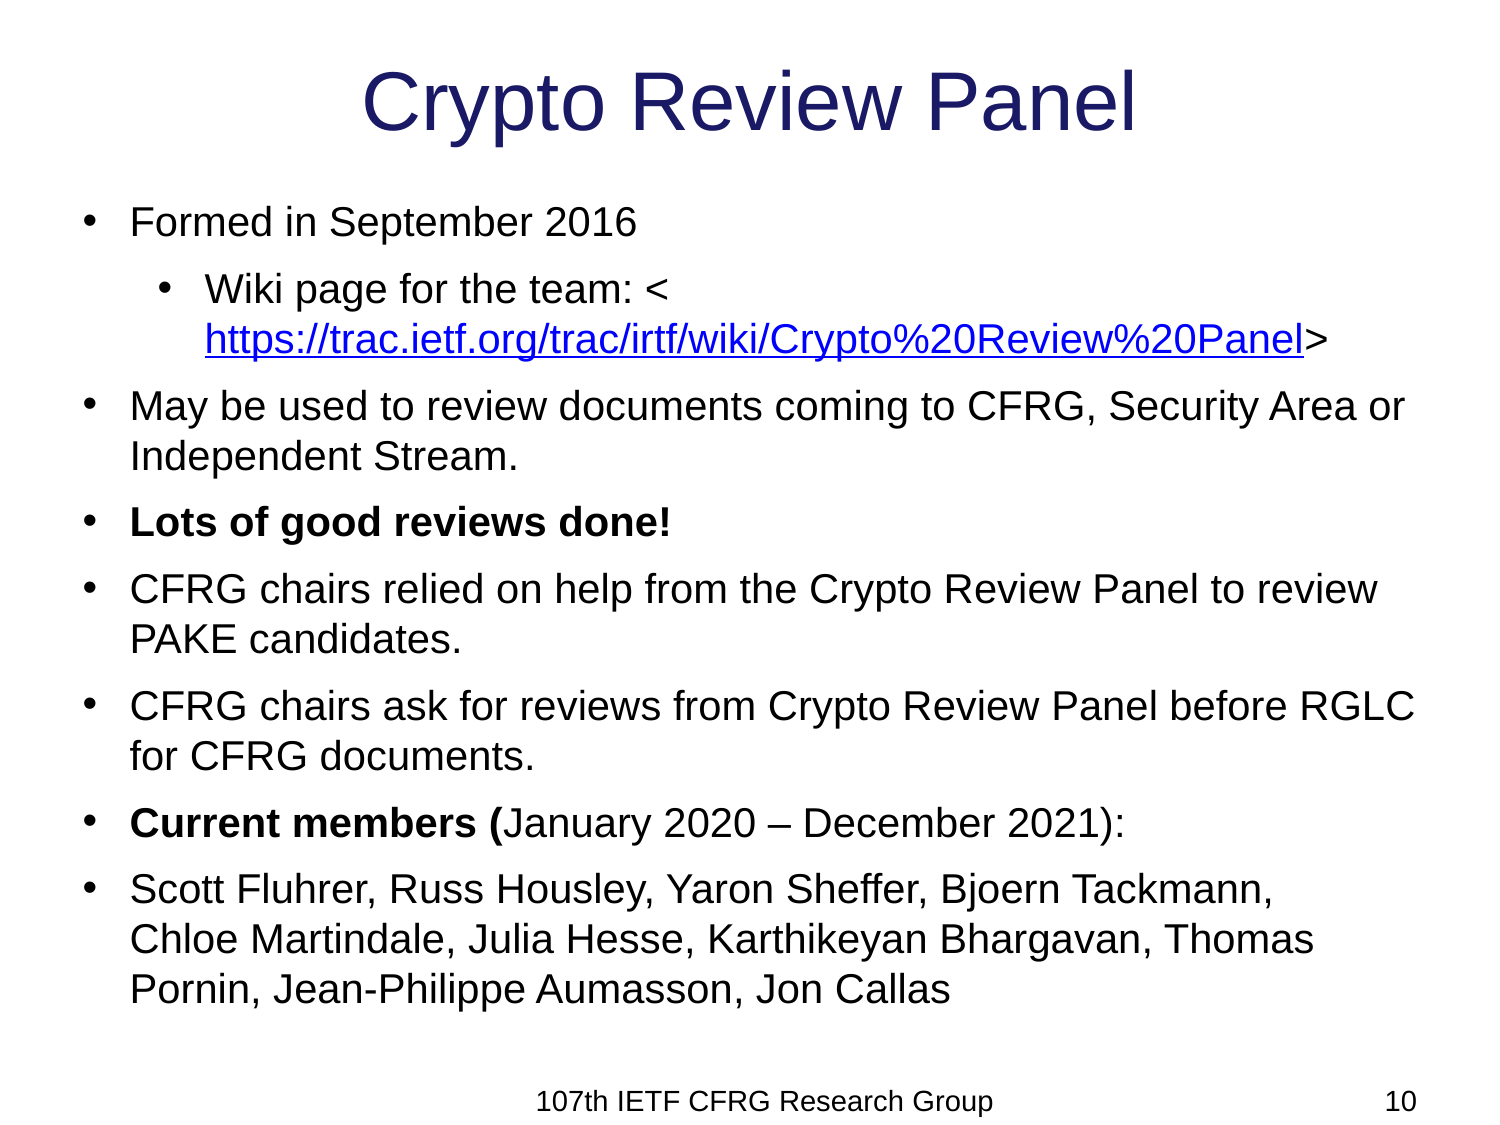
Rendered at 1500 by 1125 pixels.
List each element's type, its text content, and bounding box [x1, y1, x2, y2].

title Crypto Review Panel [74, 6, 1426, 186]
slide_number 10 [1074, 1074, 1426, 1124]
list Formed in September 2016 Wiki page for the team: <https://trac.ietf.org/trac/irtf/wiki/Crypto%20Review%20Panel> May be used to review documents coming to CFRG, Security Area or Independent Stream. Lots of good reviews done! CFRG chairs relied on help from the Crypto Review Panel to review PAKE candidates. CFRG chairs ask for reviews from Crypto Review Panel before RGLC for CFRG documents. Current members (January 2020 – December 2021): Scott Fluhrer, Russ Housley, Yaron Sheffer, Bjoern Tackmann, Chloe Martindale, Julia Hesse, Karthikeyan Bhargavan, Thomas Pornin, Jean-Philippe Aumasson, Jon Callas [74, 186, 1426, 1076]
text_box 107th IETF CFRG Research Group [528, 1075, 1002, 1125]
